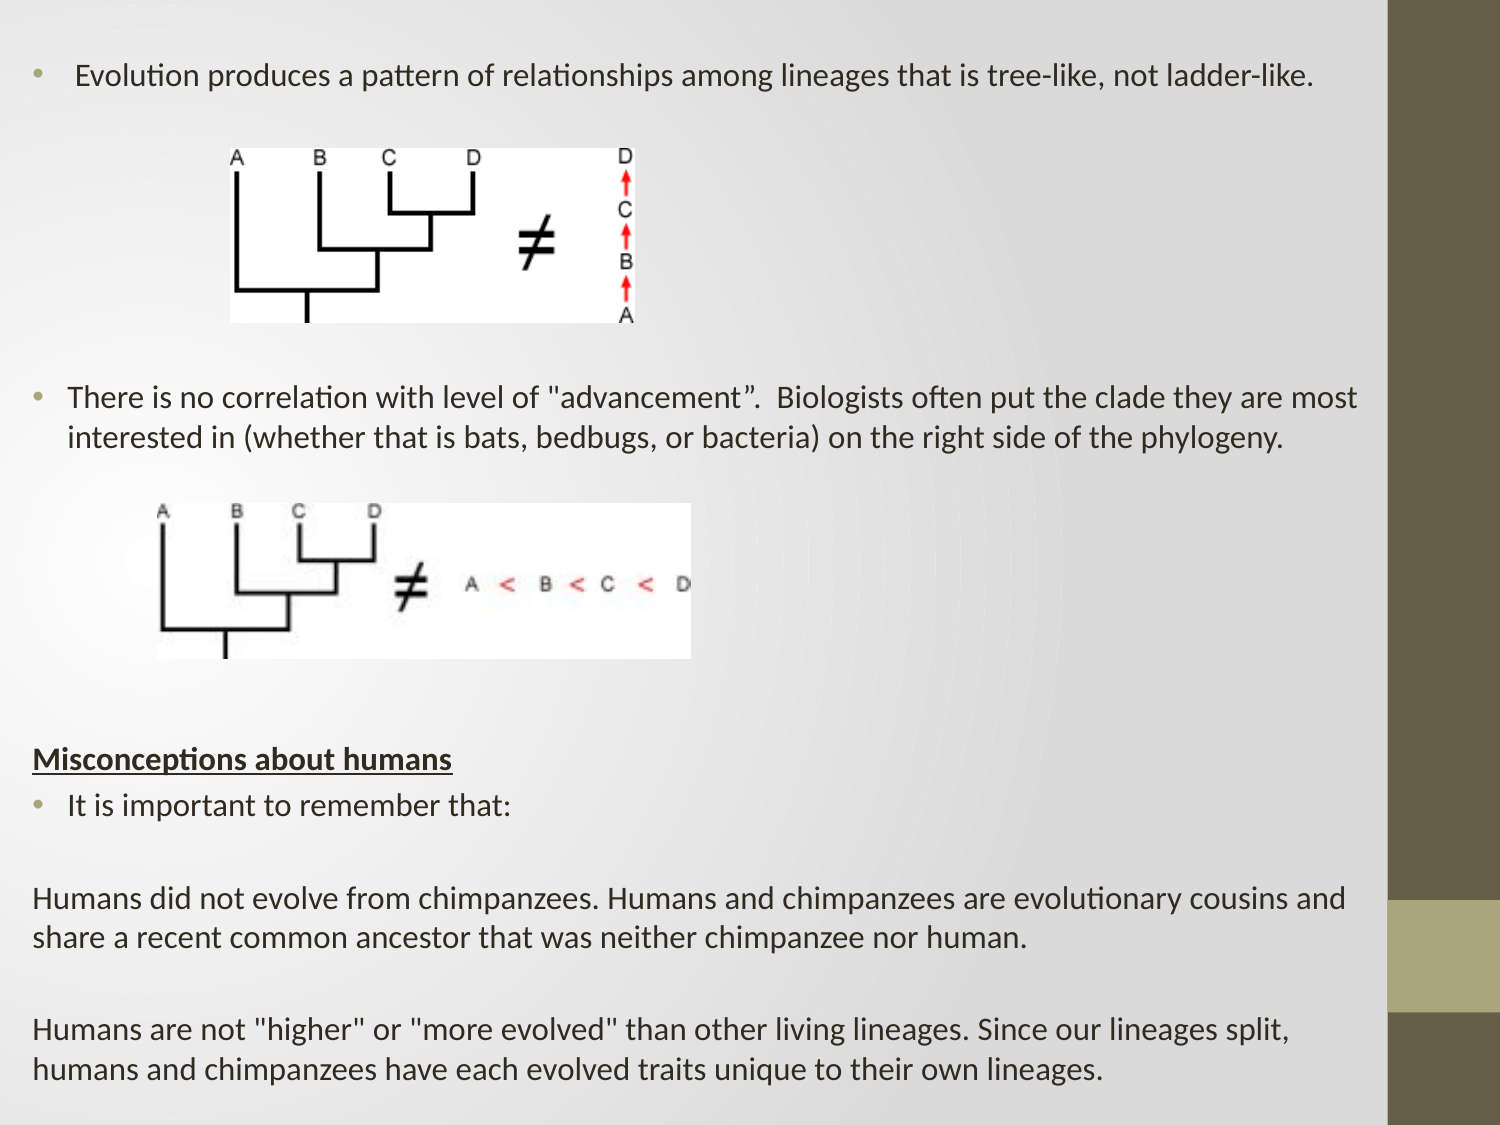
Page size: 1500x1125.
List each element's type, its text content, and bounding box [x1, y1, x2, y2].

picture [229, 148, 636, 323]
list Evolution produces a pattern of relationships among lineages that is tree-like, not ladder-like. There is no correlation with level of "advancement”. Biologists often put the clade they are most interested in (whether that is bats, bedbugs, or bacteria) on the right side of the phylogeny. Misconceptions about humans It is important to remember that: Humans did not evolve from chimpanzees. Humans and chimpanzees are evolutionary cousins and share a recent common ancestor that was neither chimpanzee nor human. Humans are not "higher" or "more evolved" than other living lineages. Since our lineages split, humans and chimpanzees have each evolved traits unique to their own lineages. [0, 0, 1376, 1125]
picture [156, 502, 692, 660]
